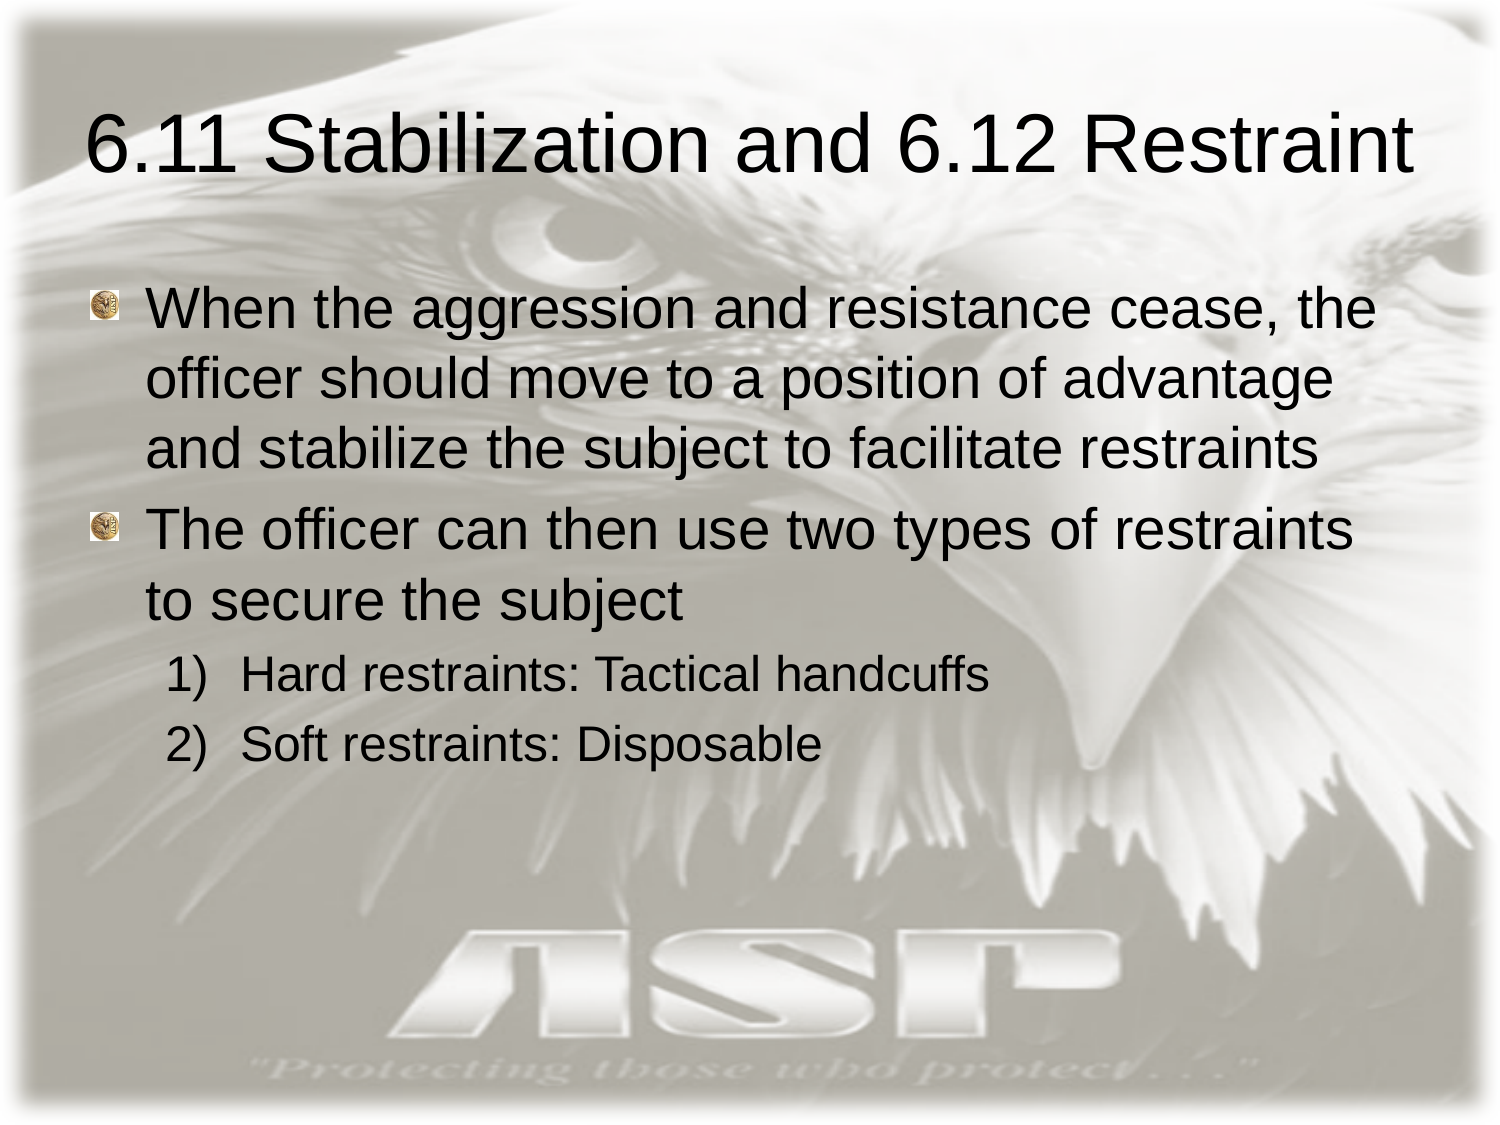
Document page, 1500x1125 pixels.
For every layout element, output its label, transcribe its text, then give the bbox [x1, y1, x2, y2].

picture [90, 290, 119, 320]
list When the aggression and resistance cease, the officer should move to a position of advantage and stabilize the subject to facilitate restraints The officer can then use two types of restraints to secure the subject Hard restraints: Tactical handcuffs Soft restraints: Disposable [75, 262, 1425, 1005]
title 6.11 Stabilization and 6.12 Restraint [37, 45, 1463, 233]
picture [90, 512, 119, 541]
